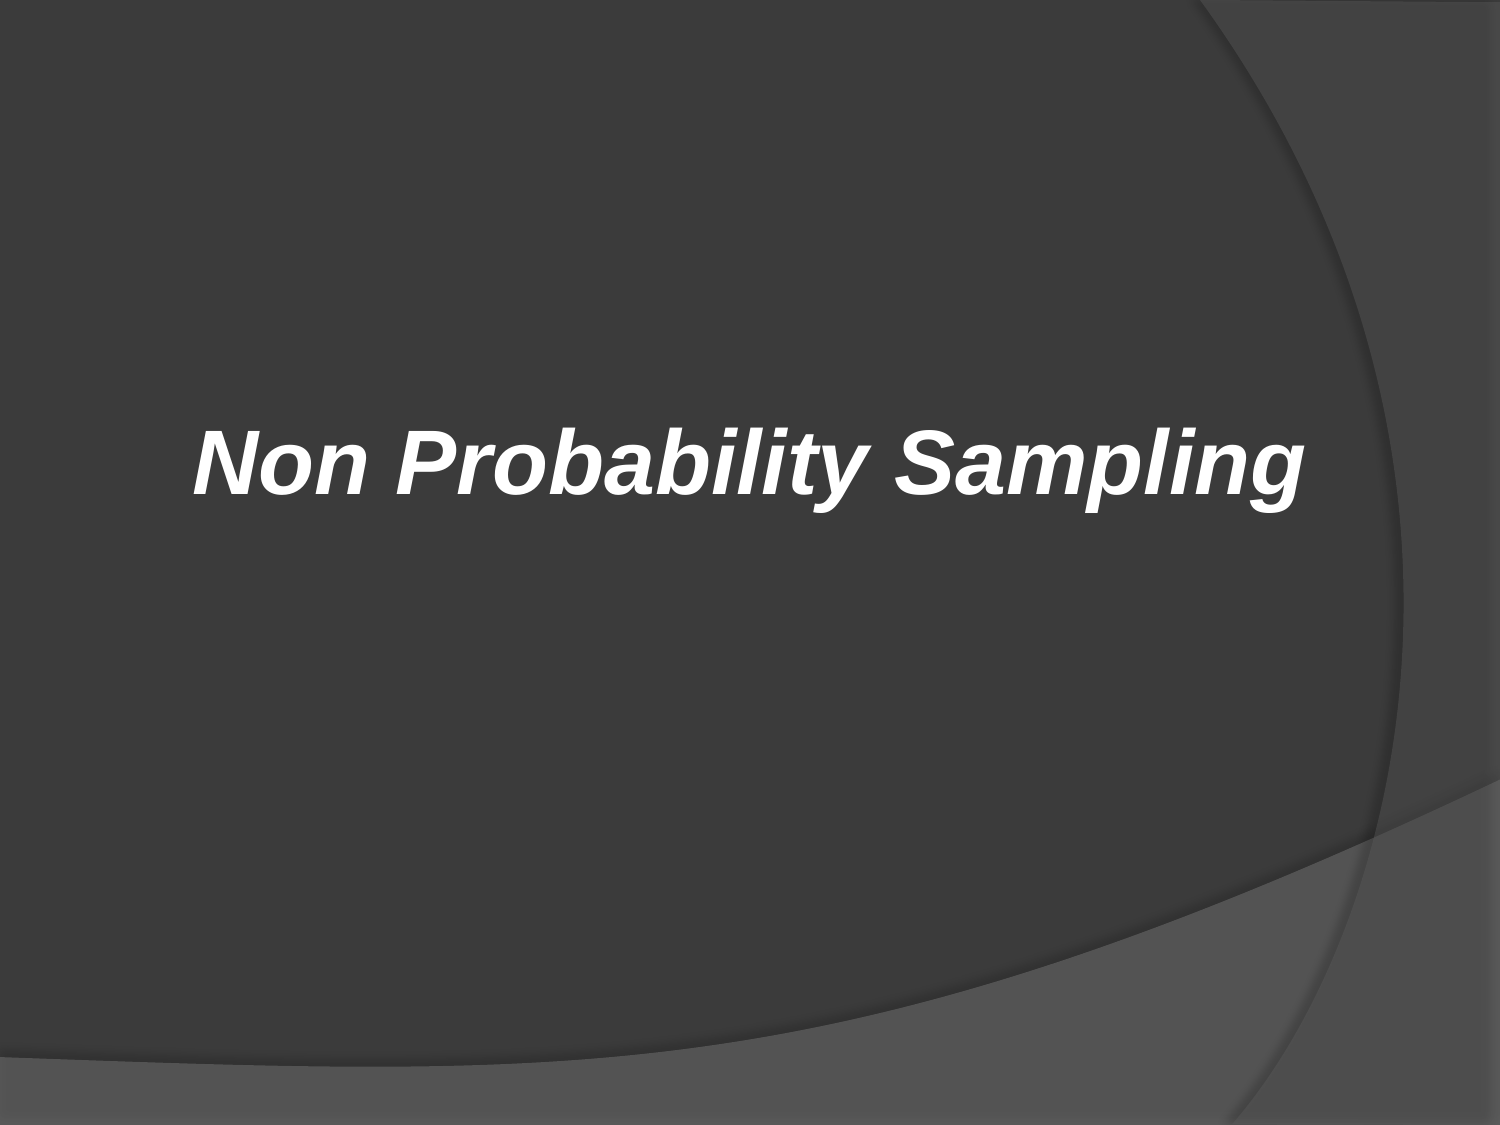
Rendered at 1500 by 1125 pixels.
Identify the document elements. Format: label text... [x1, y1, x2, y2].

list Non Probability Sampling [75, 395, 1425, 1125]
